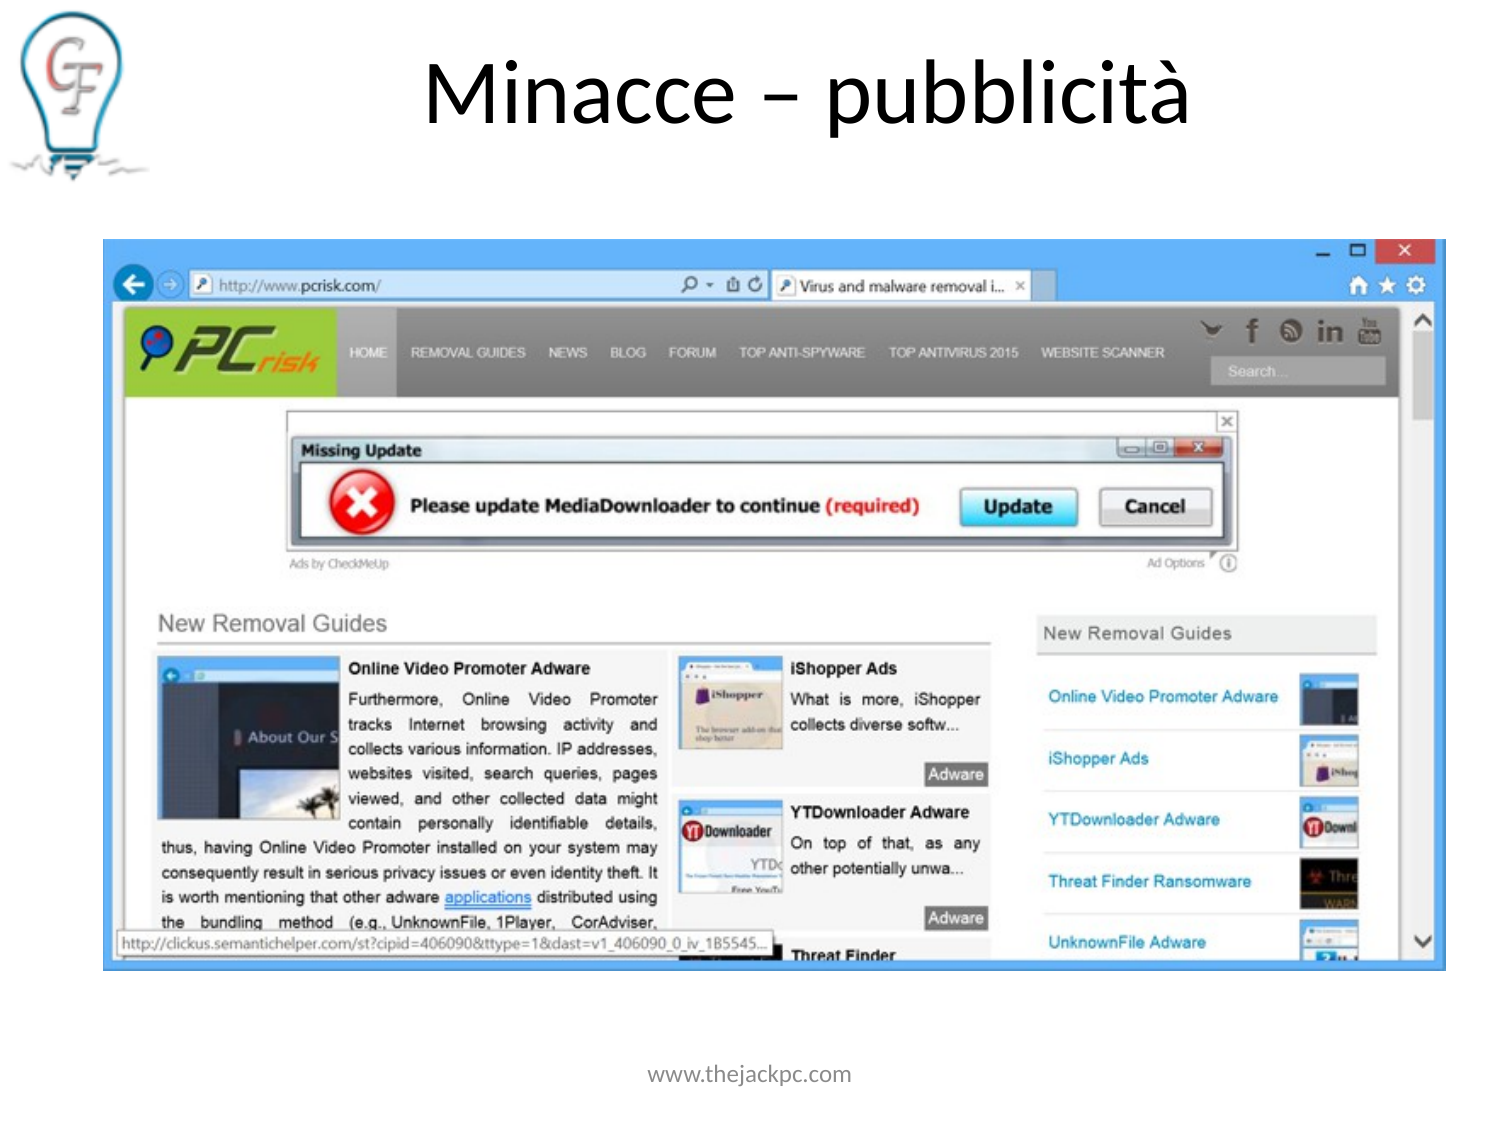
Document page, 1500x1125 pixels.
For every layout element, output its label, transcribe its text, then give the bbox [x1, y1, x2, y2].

picture [102, 239, 1446, 971]
picture [0, 0, 151, 203]
footer www.thejackpc.com [512, 1042, 988, 1103]
title Minacce – pubblicità [170, 13, 1446, 160]
